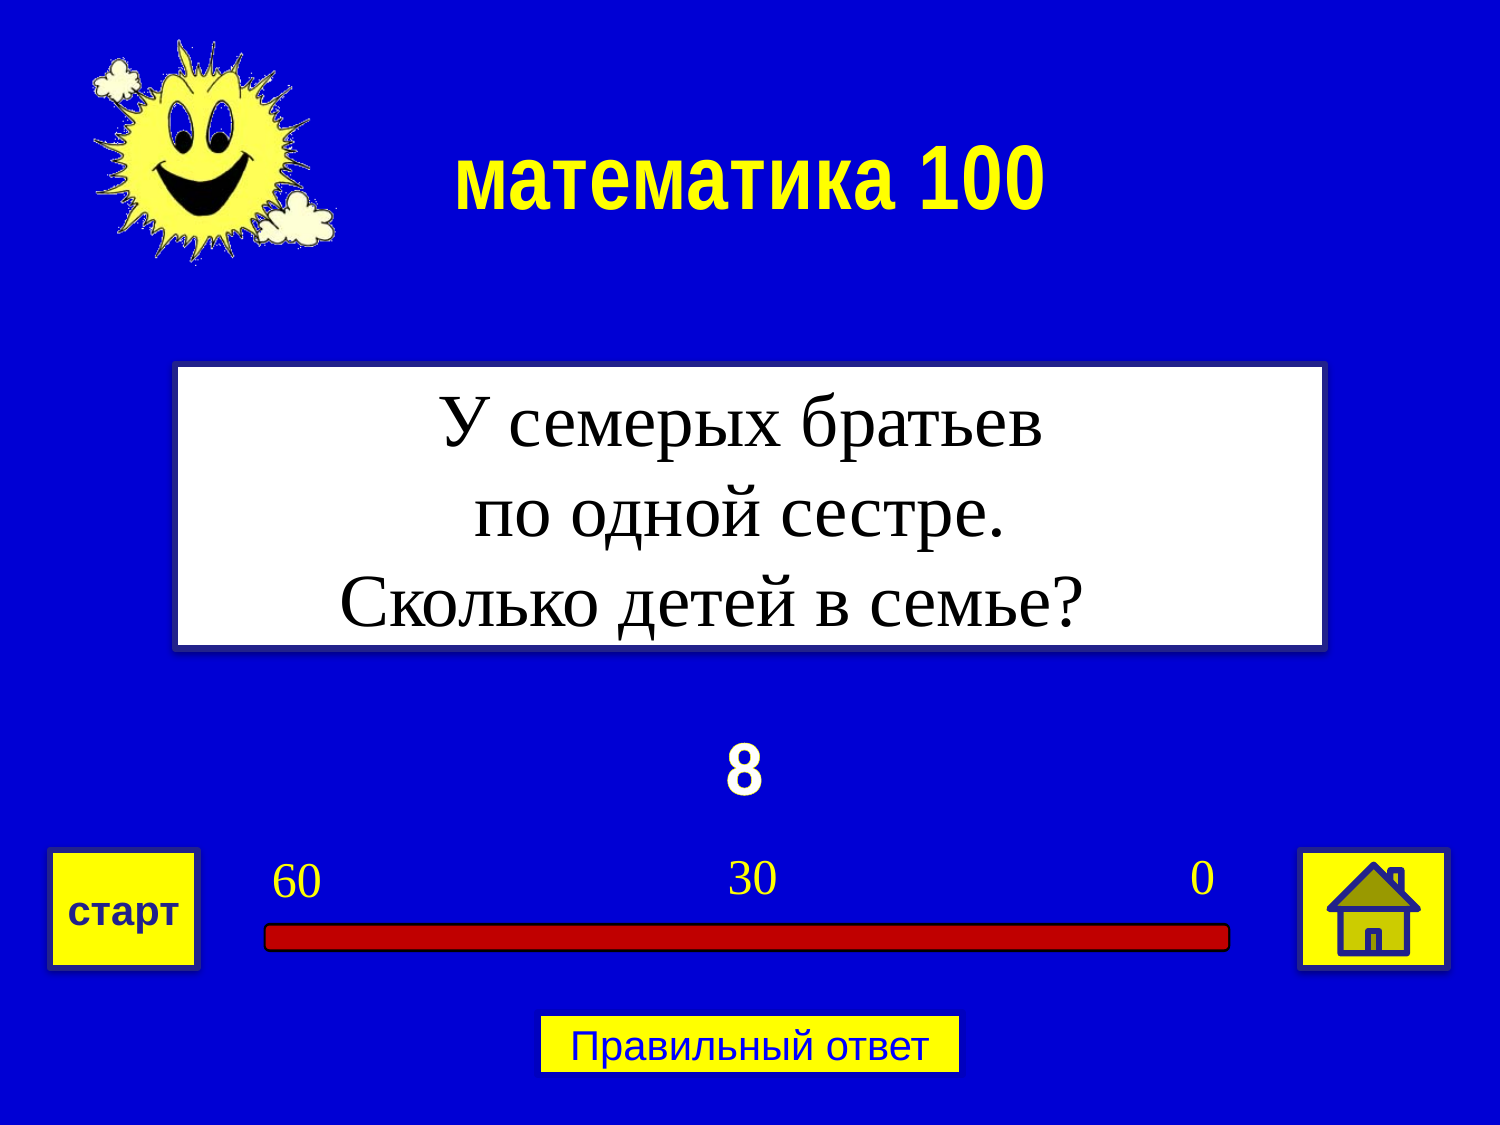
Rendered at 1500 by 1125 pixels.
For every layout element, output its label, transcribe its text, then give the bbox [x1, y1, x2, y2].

text_box 30 [712, 837, 793, 913]
text_box 0 [1175, 837, 1231, 913]
text_box старт [47, 847, 201, 971]
text_box У семерых братьев по одной сестре. Сколько детей в семье? [172, 361, 1328, 652]
text_box математика 100 [374, 120, 1125, 225]
text_box Правильный ответ [535, 1010, 965, 1077]
picture [87, 37, 338, 266]
text_box 60 [257, 840, 337, 915]
text_box [1297, 847, 1451, 971]
text_box [263, 923, 1231, 952]
text_box 8 [0, 712, 1495, 818]
